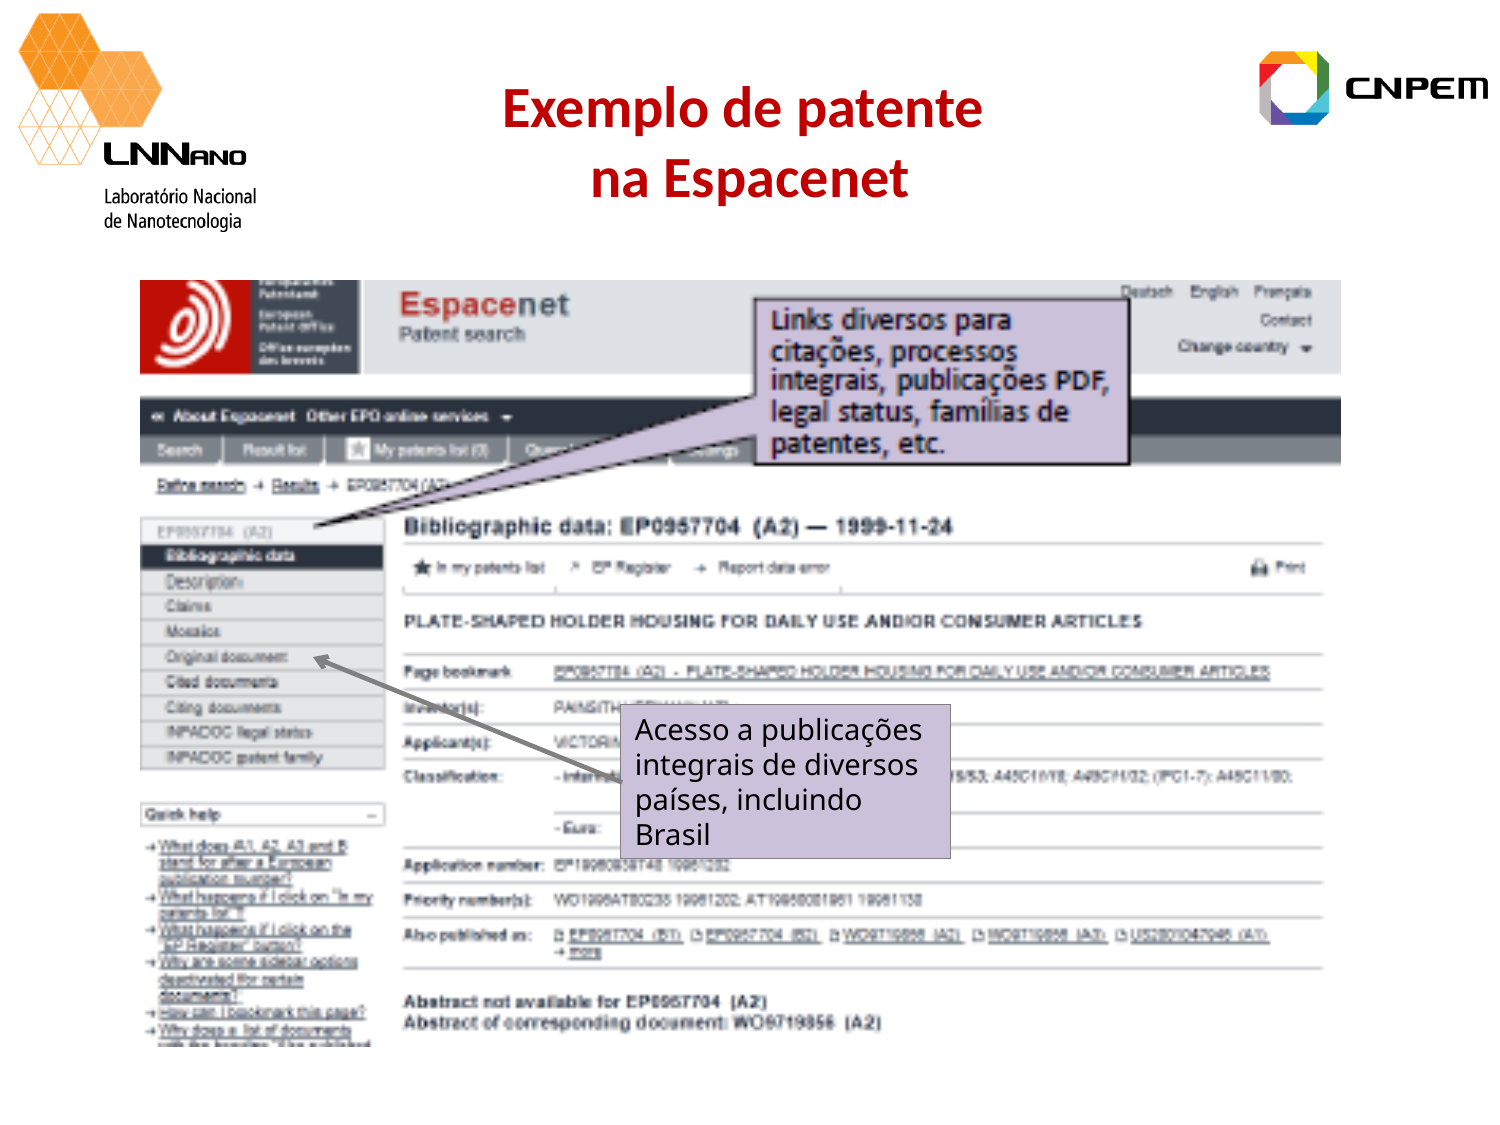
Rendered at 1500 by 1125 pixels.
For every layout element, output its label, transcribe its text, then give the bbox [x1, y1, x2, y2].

picture [0, 11, 1500, 232]
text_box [312, 656, 621, 765]
title Exemplo de patente na Espacenet [75, 45, 1425, 233]
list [139, 279, 1341, 1048]
